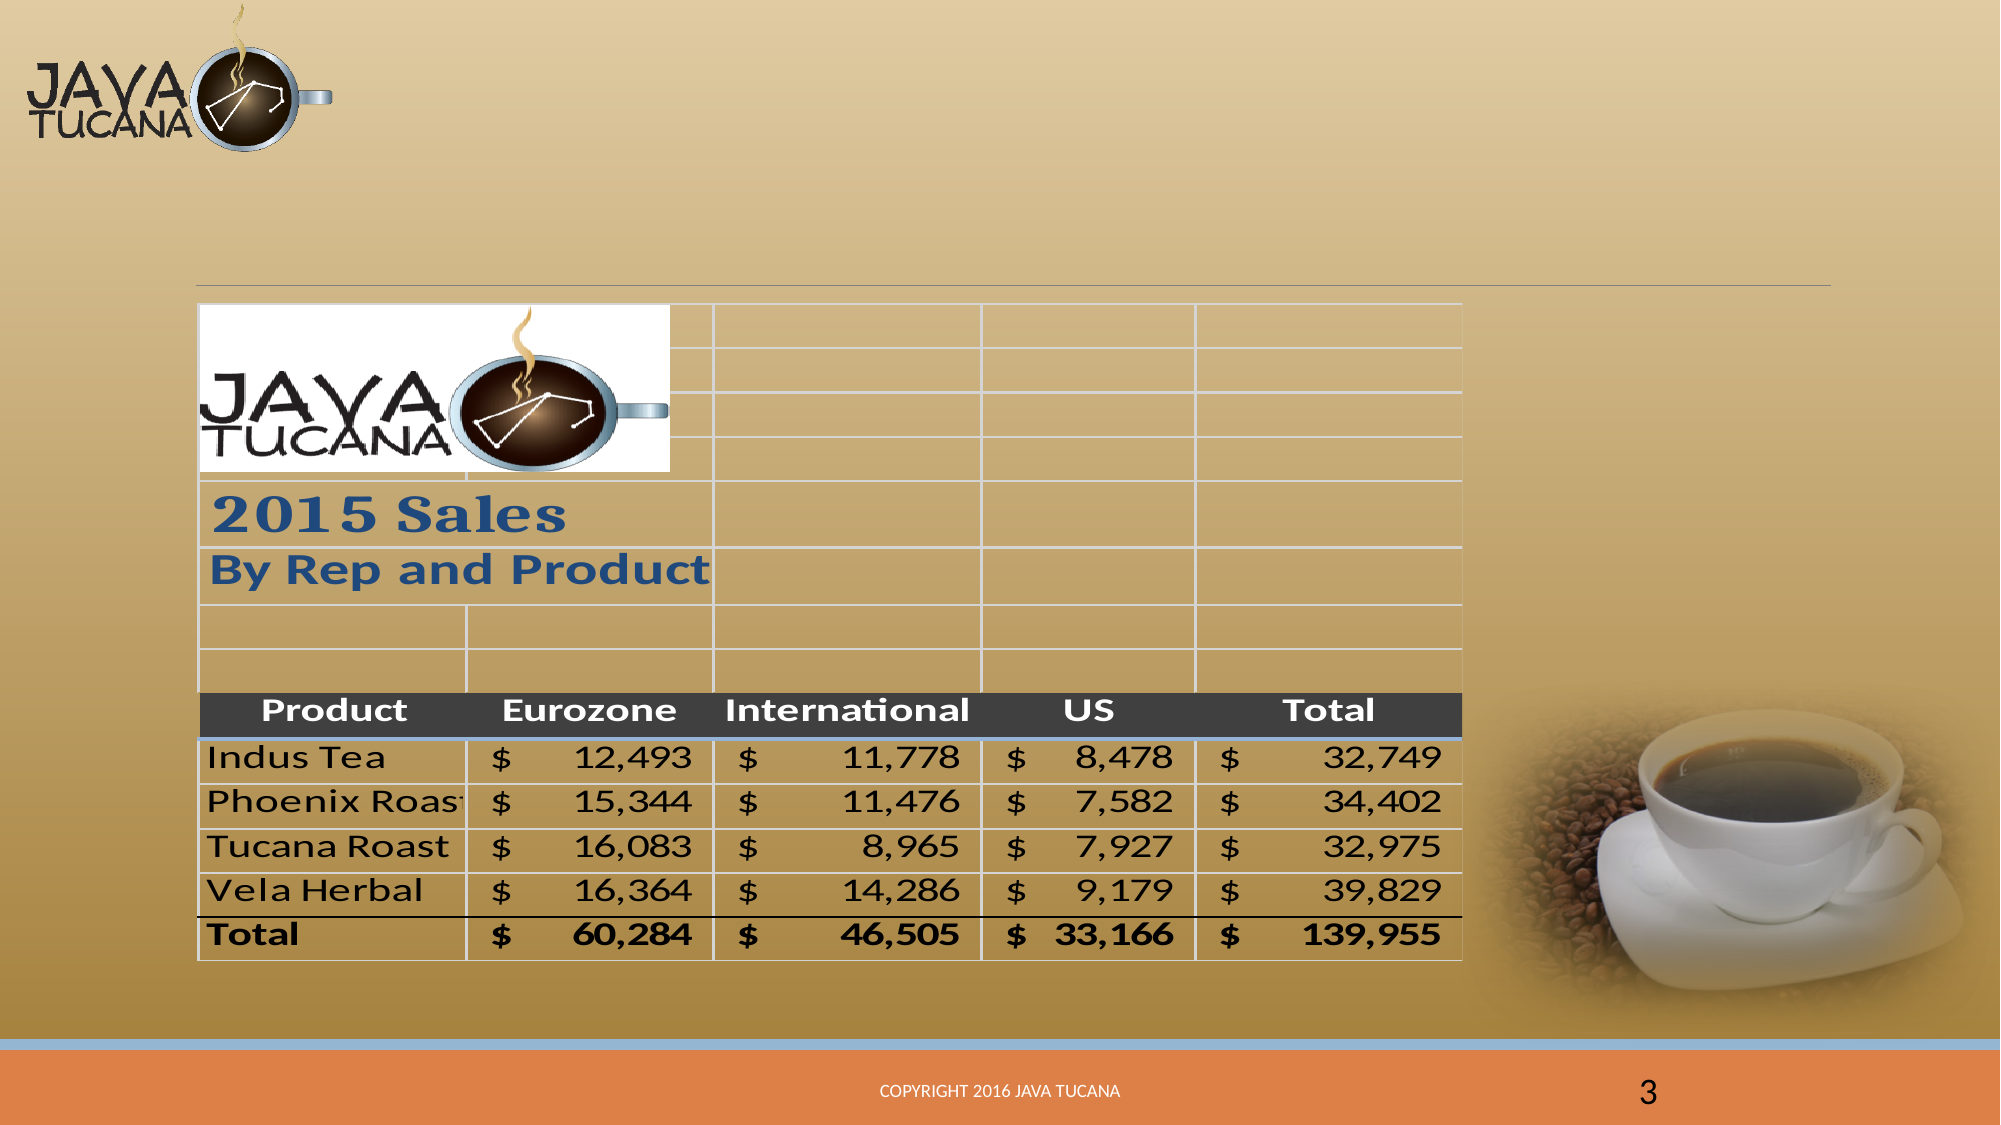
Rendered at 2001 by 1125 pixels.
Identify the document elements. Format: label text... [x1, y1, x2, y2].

footer Copyright 2016 Java Tucana [604, 1059, 1396, 1120]
slide_number 3 [1624, 1059, 1840, 1120]
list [196, 302, 1466, 964]
picture [1591, 806, 1863, 915]
picture [13, 0, 341, 159]
